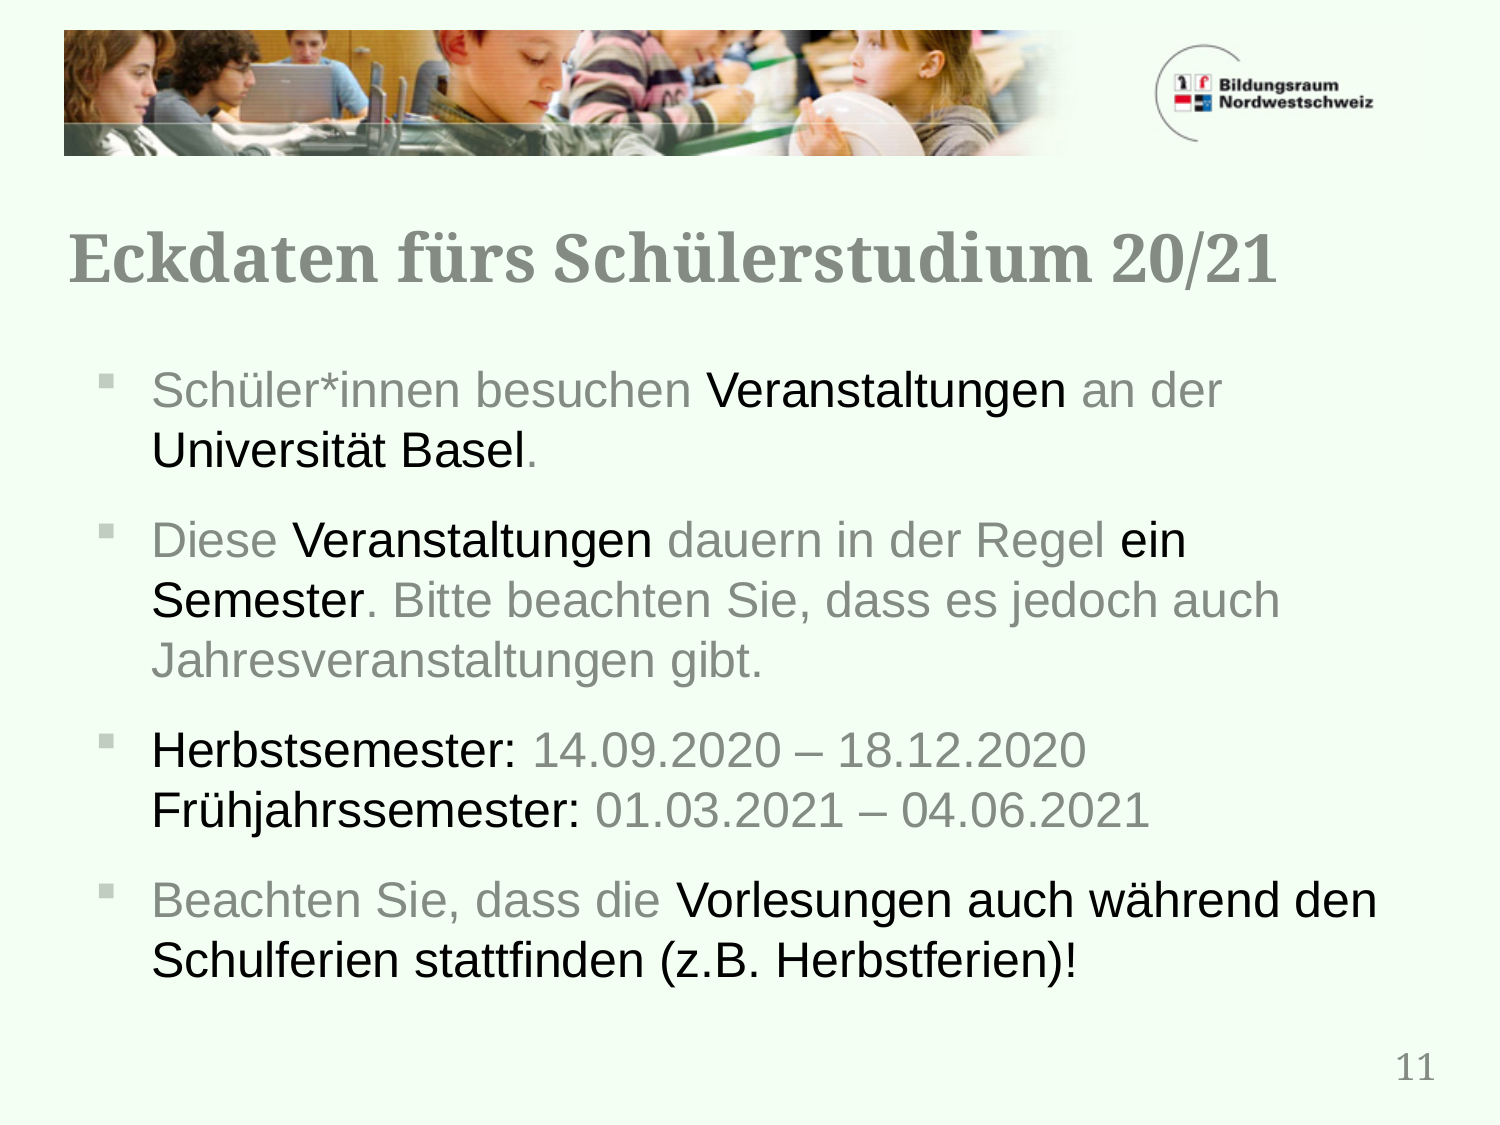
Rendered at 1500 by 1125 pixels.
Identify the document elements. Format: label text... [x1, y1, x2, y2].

picture [64, 30, 1425, 156]
list Schüler*innen besuchen Veranstaltungen an der Universität Basel. Diese Veranstaltungen dauern in der Regel ein Semester. Bitte beachten Sie, dass es jedoch auch Jahresveranstaltungen gibt. Herbstsemester: 14.09.2020 – 18.12.2020 Frühjahrssemester: 01.03.2021 – 04.06.2021 Beachten Sie, dass die Vorlesungen auch während den Schulferien stattfinden (z.B. Herbstferien)! [64, 350, 1447, 1035]
title Eckdaten fürs Schülerstudium 20/21 [53, 196, 1426, 315]
slide_number 11 [1139, 1034, 1453, 1094]
